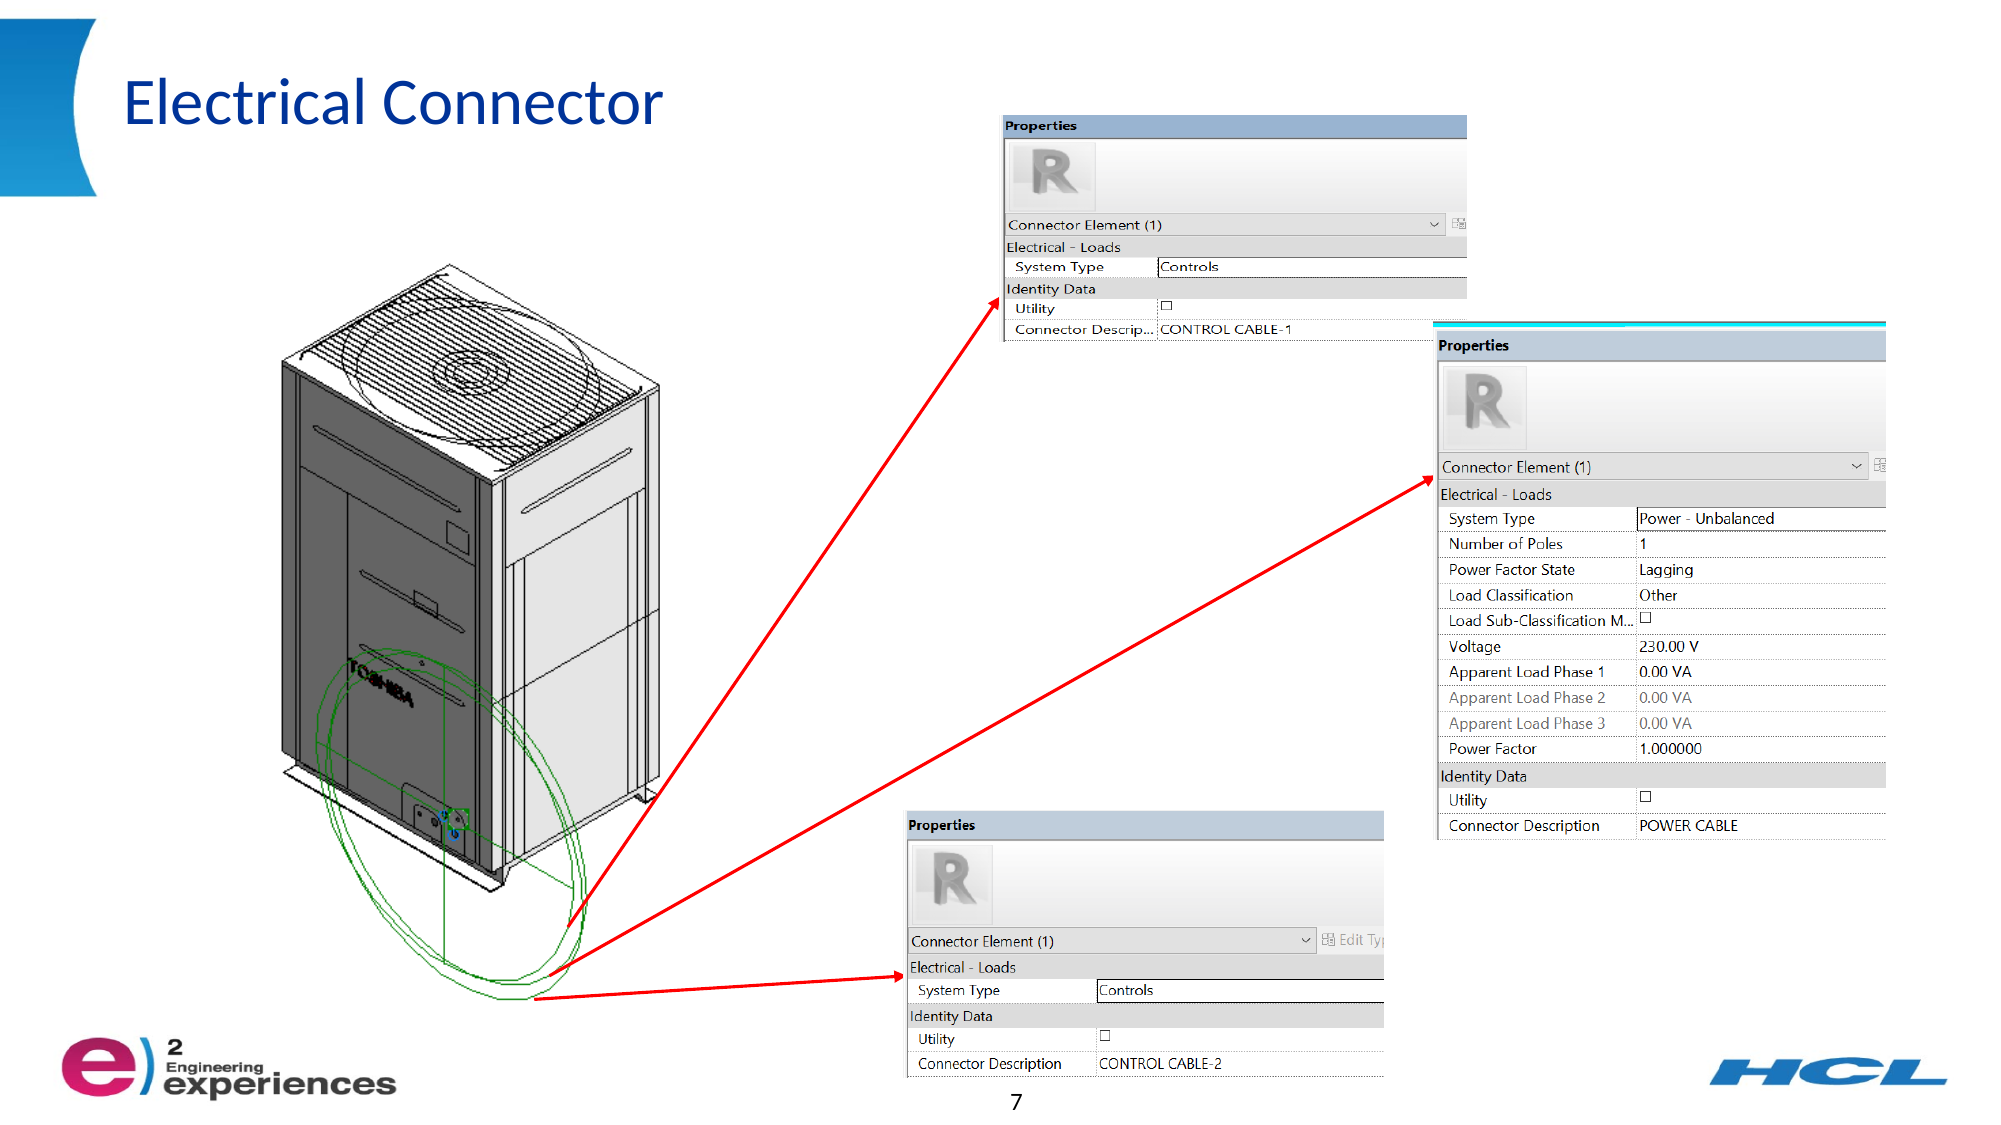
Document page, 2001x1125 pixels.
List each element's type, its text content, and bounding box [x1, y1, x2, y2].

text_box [549, 474, 1437, 976]
picture [0, 0, 2000, 1125]
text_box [567, 296, 1001, 473]
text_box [534, 975, 897, 1000]
text_box Electrical Connector [108, 50, 708, 146]
